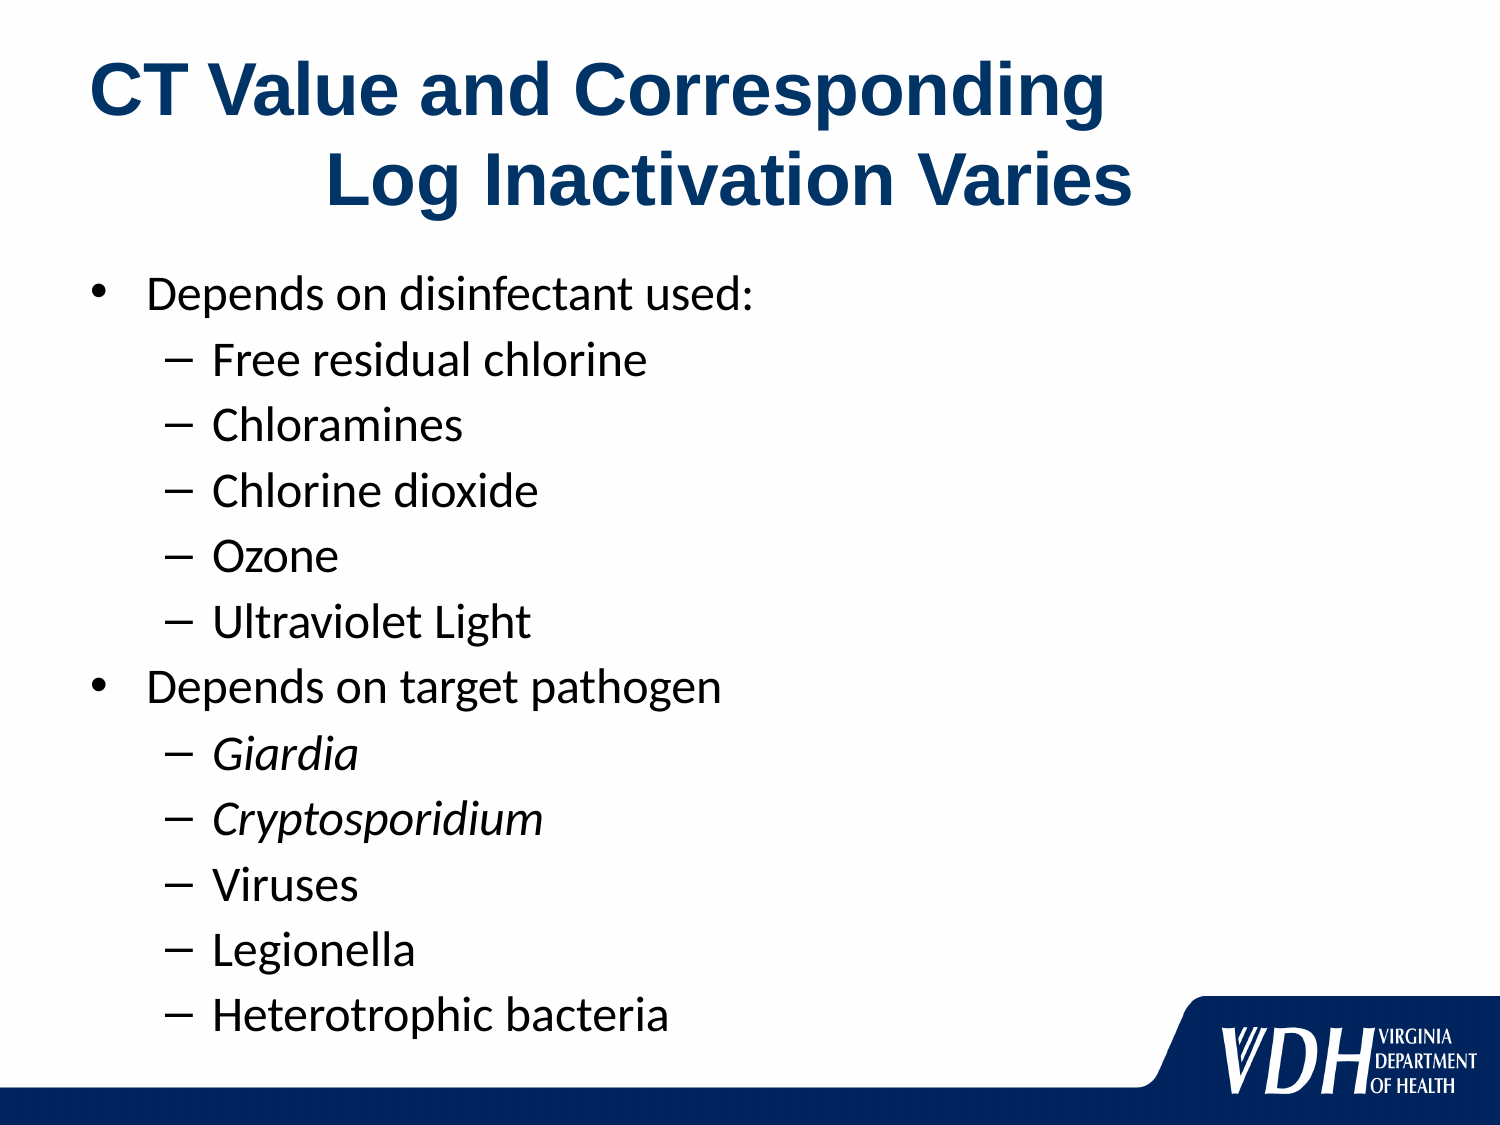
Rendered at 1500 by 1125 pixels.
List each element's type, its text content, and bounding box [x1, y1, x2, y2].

title CT Value and Corresponding Log Inactivation Varies [87, 34, 1250, 225]
text_box Depends on disinfectant used: Free residual chlorine Chloramines Chlorine dioxide Ozone Ultraviolet Light Depends on target pathogen Giardia Cryptosporidium Viruses Legionella Heterotrophic bacteria [87, 250, 812, 1042]
picture [0, 0, 1500, 1125]
